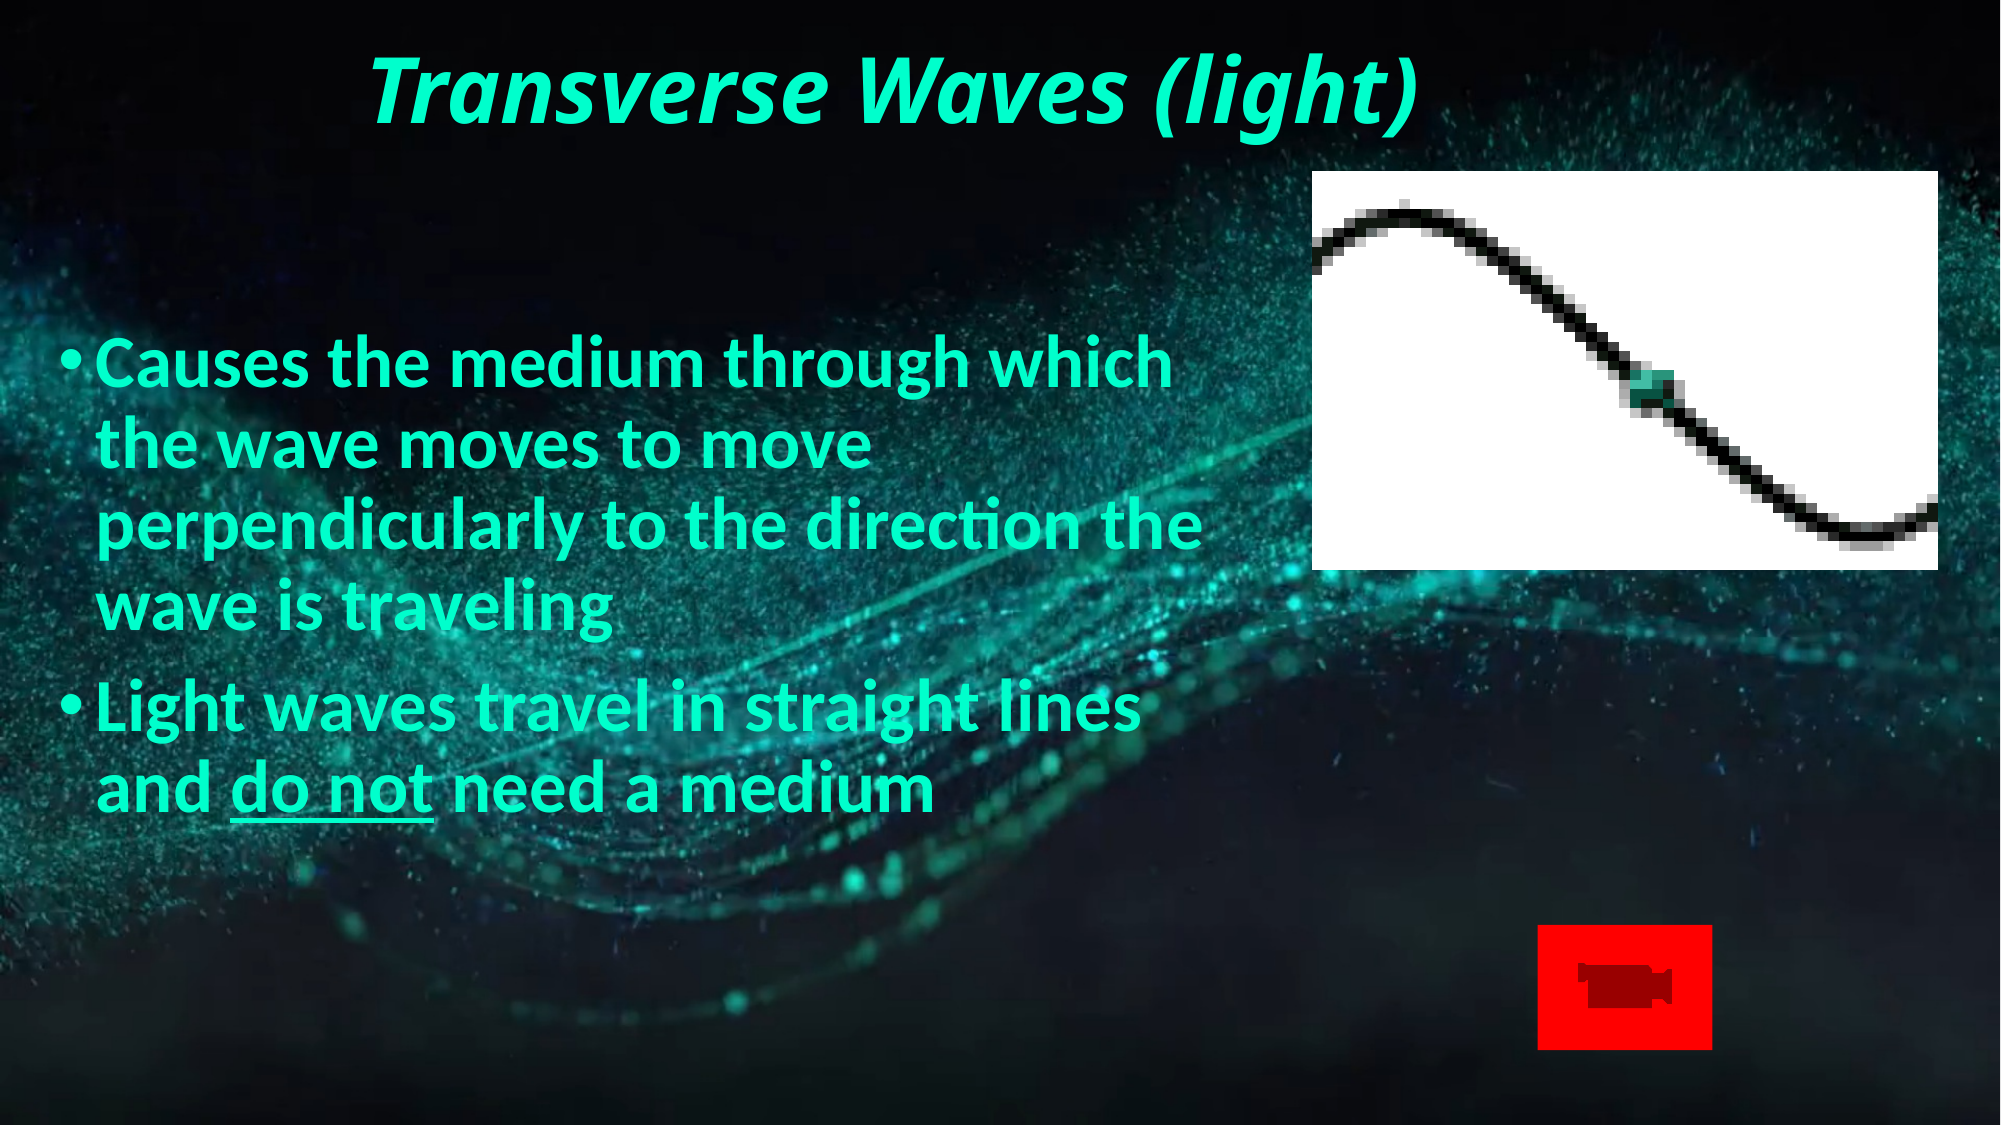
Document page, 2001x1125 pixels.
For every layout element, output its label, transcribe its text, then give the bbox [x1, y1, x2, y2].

picture [0, 0, 2001, 1125]
title Transverse Waves (light) [350, 0, 1625, 188]
text_box [1537, 924, 1713, 1051]
list Causes the medium through which the wave moves to move perpendicularly to the direction the wave is traveling Light waves travel in straight lines and do not need a medium [43, 314, 1248, 1125]
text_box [1312, 171, 1938, 570]
